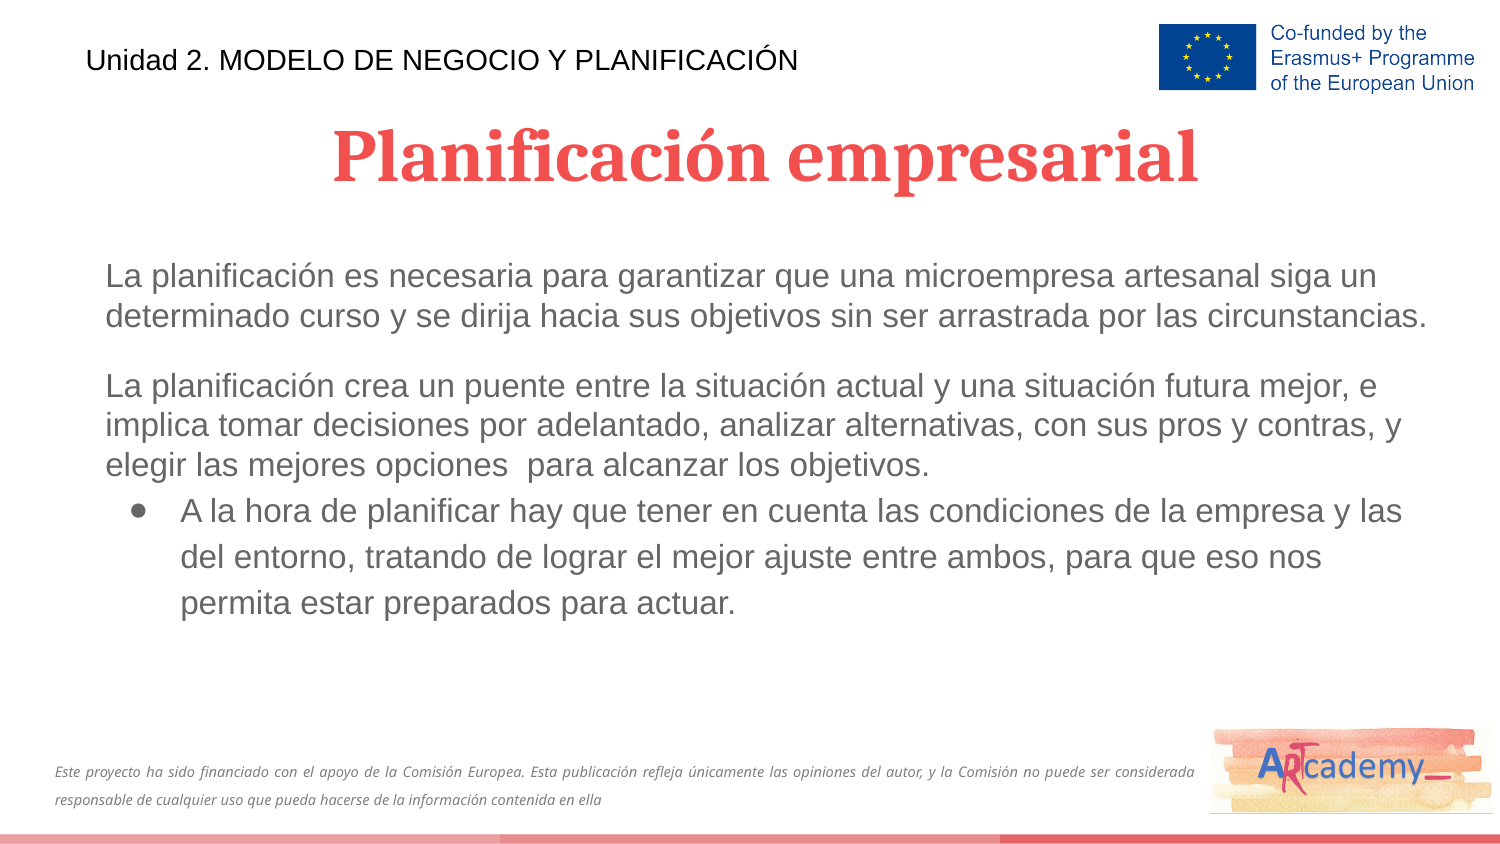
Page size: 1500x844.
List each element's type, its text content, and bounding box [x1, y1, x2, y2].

text_box Unidad 2. MODELO DE NEGOCIO Y PLANIFICACIÓN [70, 33, 858, 119]
text_box Este proyecto ha sido financiado con el apoyo de la Comisión Europea. Esta publicación refleja únicamente las opiniones del autor, y la Comisión no puede ser considerada responsable de cualquier uso que pueda hacerse de la información contenida en ella [39, 754, 1205, 799]
title Planificación empresarial [180, 4, 1352, 212]
list La planificación es necesaria para garantizar que una microempresa artesanal siga un determinado curso y se dirija hacia sus objetivos sin ser arrastrada por las circunstancias. La planificación crea un puente entre la situación actual y una situación futura mejor, e implica tomar decisiones por adelantado, analizar alternativas, con sus pros y contras, y elegir las mejores opciones para alcanzar los objetivos. A la hora de planificar hay que tener en cuenta las condiciones de la empresa y las del entorno, tratando de lograr el mejor ajuste entre ambos, para que eso nos permita estar preparados para actuar. [90, 239, 1452, 682]
picture [1158, 24, 1474, 94]
picture [1210, 709, 1493, 844]
